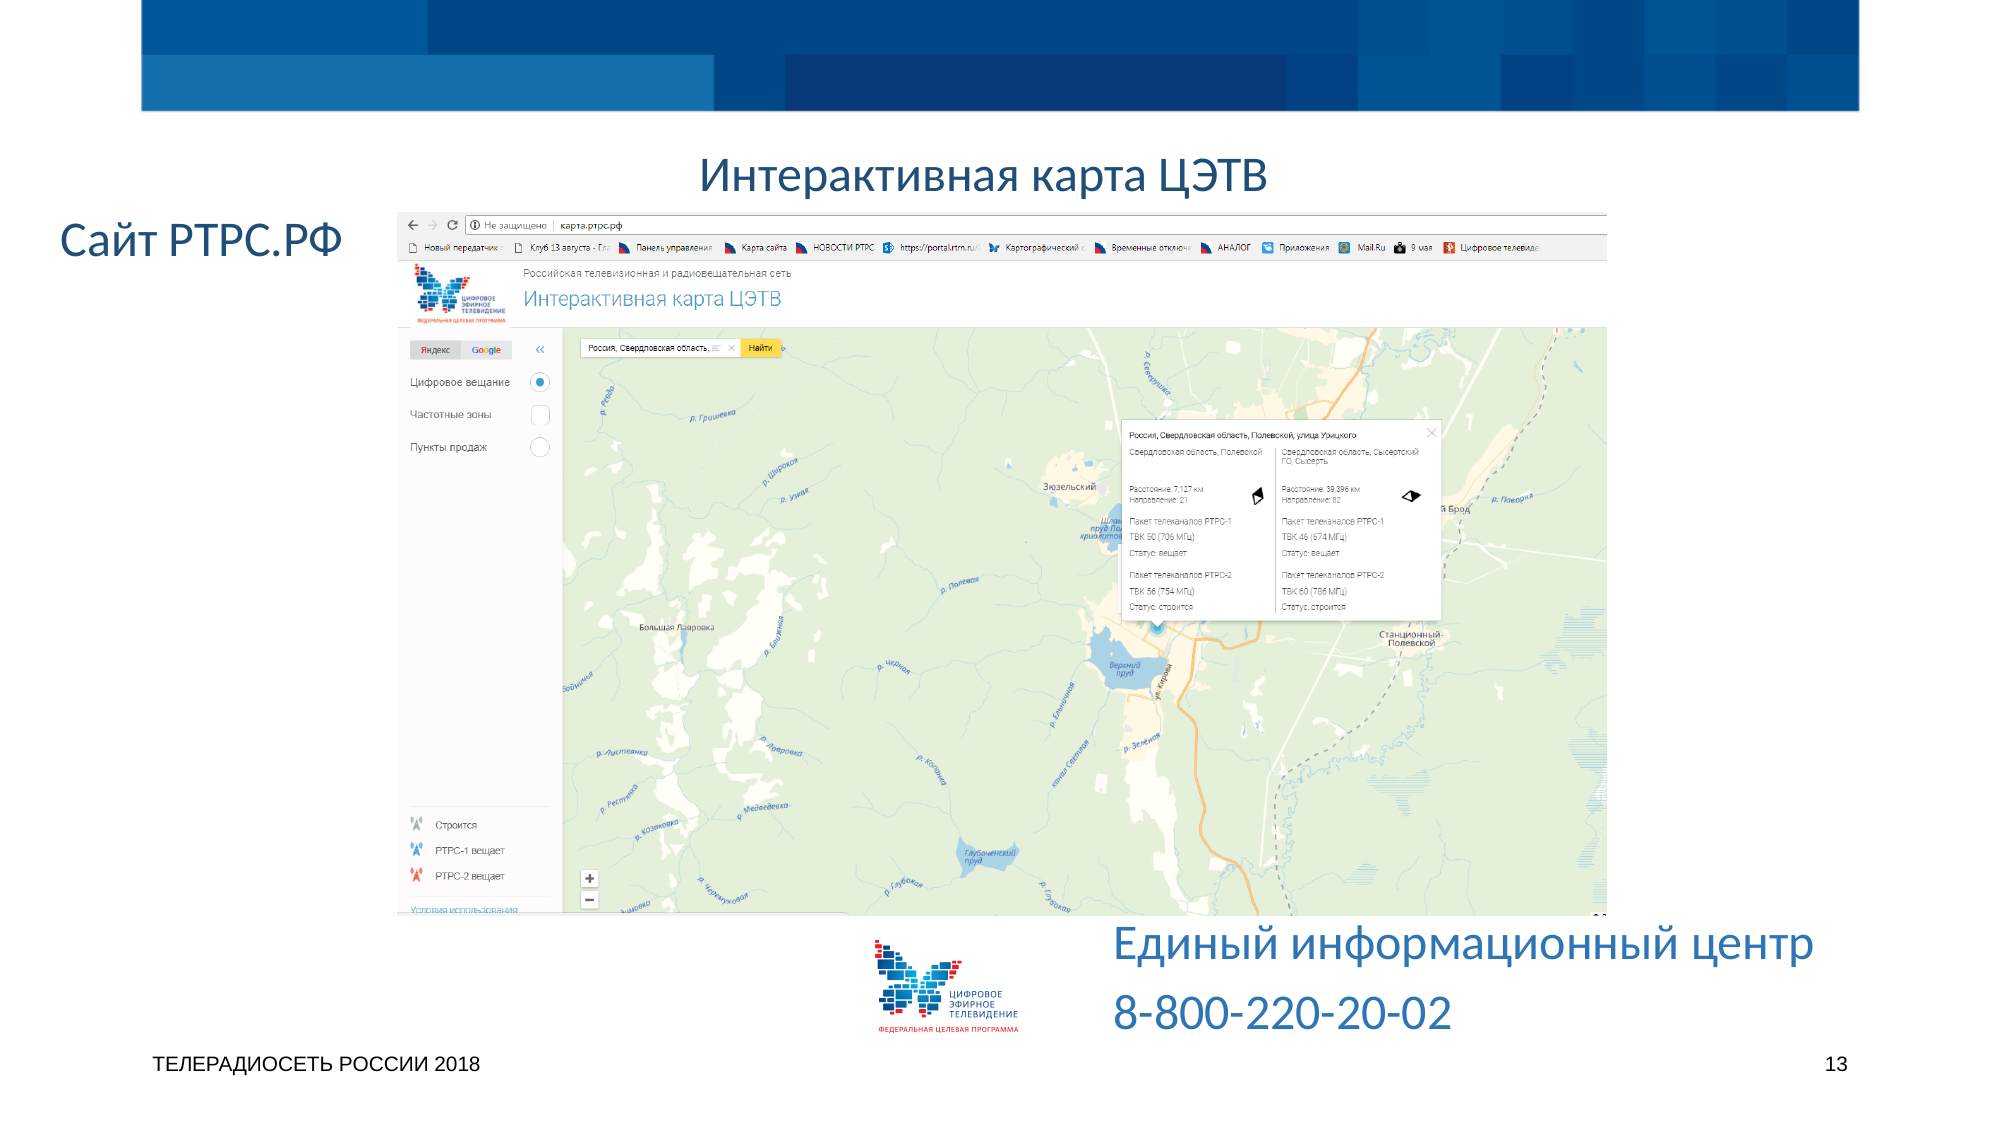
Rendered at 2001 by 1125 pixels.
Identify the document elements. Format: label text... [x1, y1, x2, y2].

title Интерактивная карта ЦЭТВ [122, 140, 1847, 220]
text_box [865, 929, 1029, 1043]
text_box Единый информационный центр 8-800-220-20-02 [1098, 901, 1898, 980]
slide_number 13 [1412, 1042, 1863, 1103]
picture [0, 0, 2001, 1125]
footer ТЕЛЕРАДИОСЕТЬ РОССИИ 2018 [137, 1042, 813, 1103]
text_box Сайт РТРС.РФ [45, 206, 398, 282]
